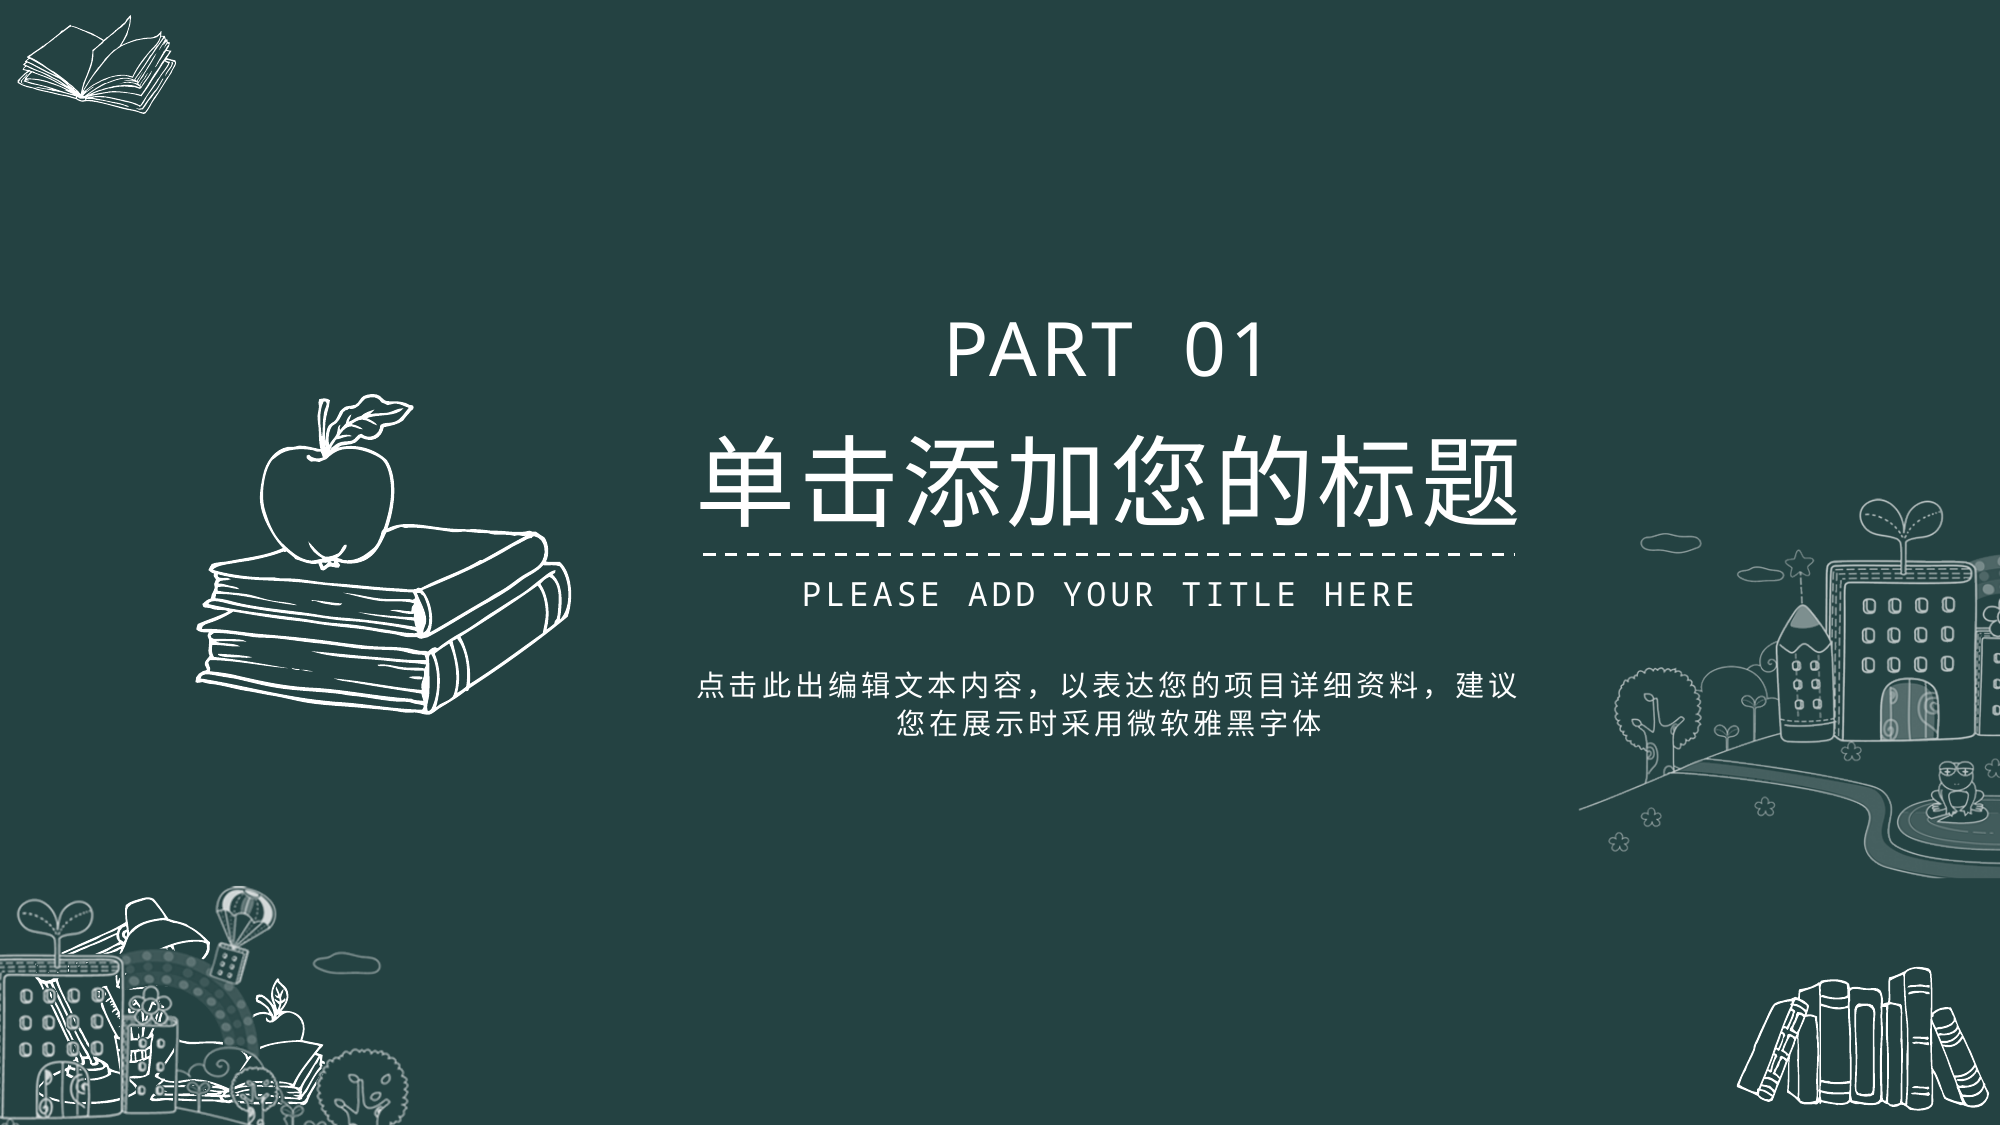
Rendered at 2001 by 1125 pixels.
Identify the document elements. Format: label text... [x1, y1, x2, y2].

text_box PLEASE ADD YOUR TITLE HERE [759, 566, 1459, 621]
picture [0, 0, 2000, 1125]
text_box 点击此出编辑文本内容，以表达您的项目详细资料，建议您在展示时采用微软雅黑字体 [675, 656, 1543, 748]
text_box 单击添加您的标题 [574, 412, 1571, 547]
text_box PART 01 [556, 294, 1662, 399]
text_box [194, 392, 574, 716]
